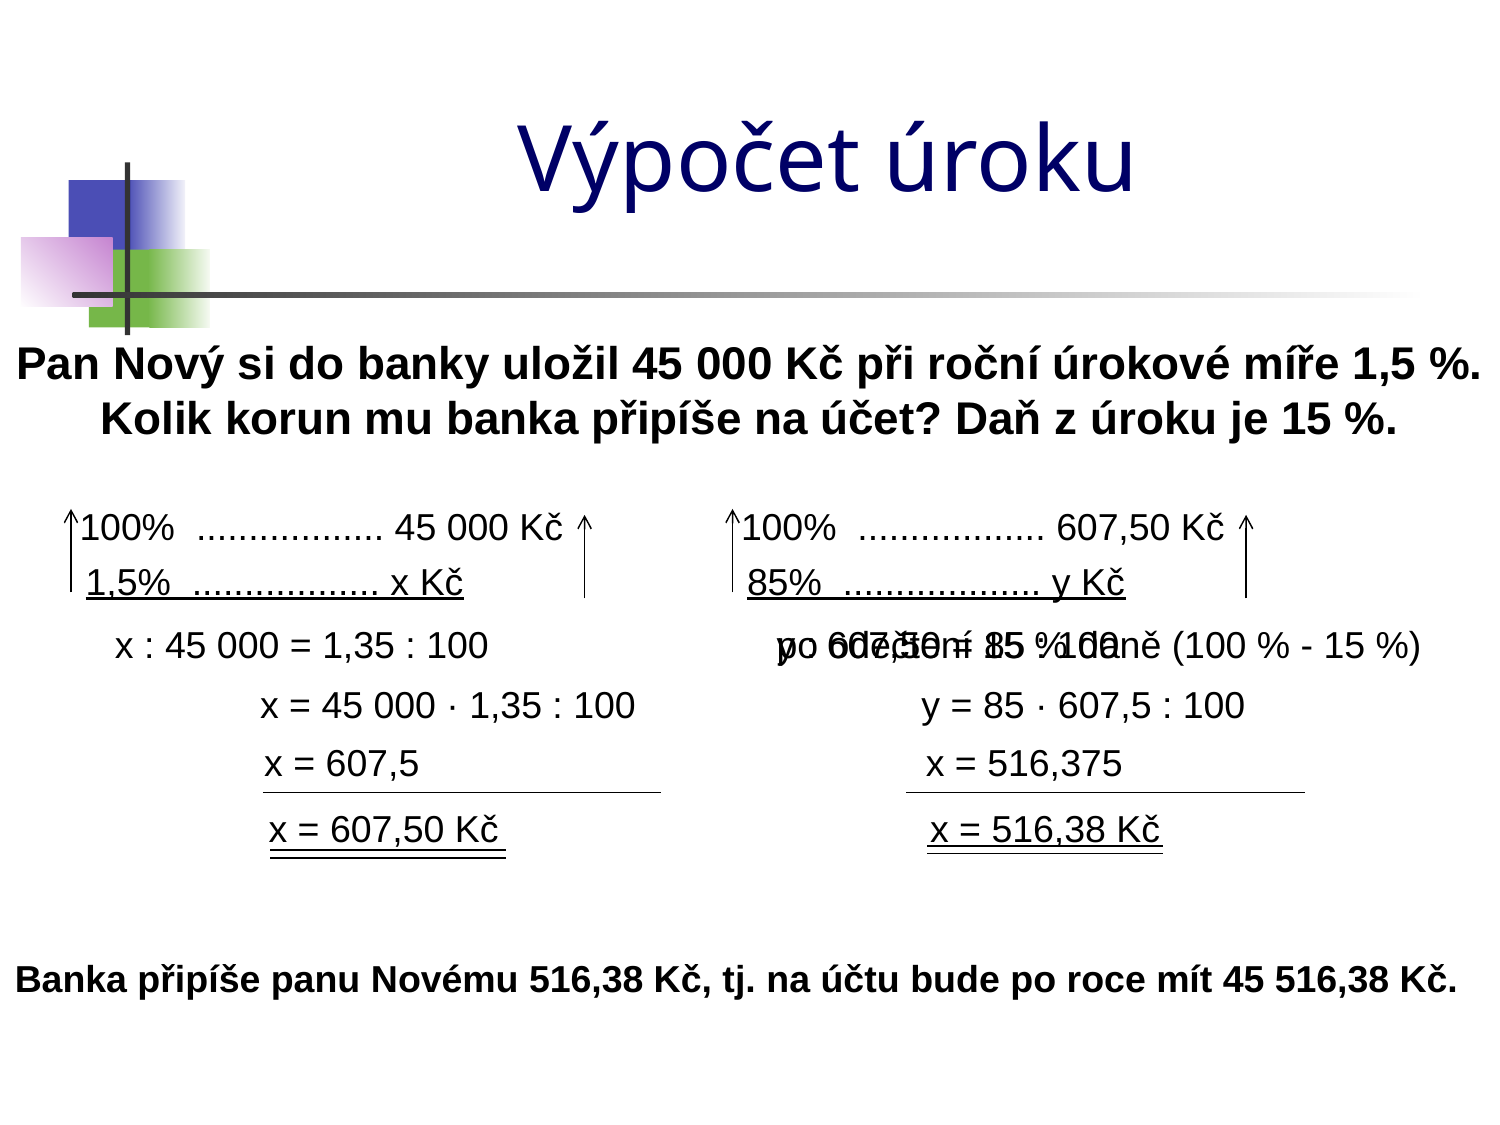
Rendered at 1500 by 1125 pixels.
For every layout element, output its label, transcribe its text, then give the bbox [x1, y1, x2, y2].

text_box 100% .................. 607,50 Kč [726, 496, 1341, 556]
text_box x : 45 000 = 1,35 : 100 [100, 614, 550, 674]
text_box x = 607,50 Kč [253, 797, 558, 857]
text_box 100% .................. 45 000 Kč [64, 496, 680, 556]
title Výpočet úroku [188, 34, 1468, 276]
text_box po odečtení 15 % daně (100 % - 15 %) [761, 614, 1469, 674]
text_box x = 516,38 Kč [915, 801, 1220, 857]
text_box Pan Nový si do banky uložil 45 000 Kč při roční úrokové míře 1,5 %. Kolik korun mu banka připíše na účet? Daň z úroku je 15 %. [0, 326, 1500, 451]
text_box 1,5% .................. x Kč [70, 550, 550, 611]
text_box x = 45 000 · 1,35 : 100 [245, 673, 680, 733]
text_box 85% ................... y Kč [732, 550, 1211, 611]
text_box x = 607,5 [249, 731, 467, 792]
text_box x = 516,375 [910, 731, 1176, 791]
text_box Banka připíše panu Novému 516,38 Kč, tj. na účtu bude po roce mít 45 516,38 Kč. [0, 947, 1500, 1008]
text_box y = 85 · 607,5 : 100 [906, 674, 1341, 733]
